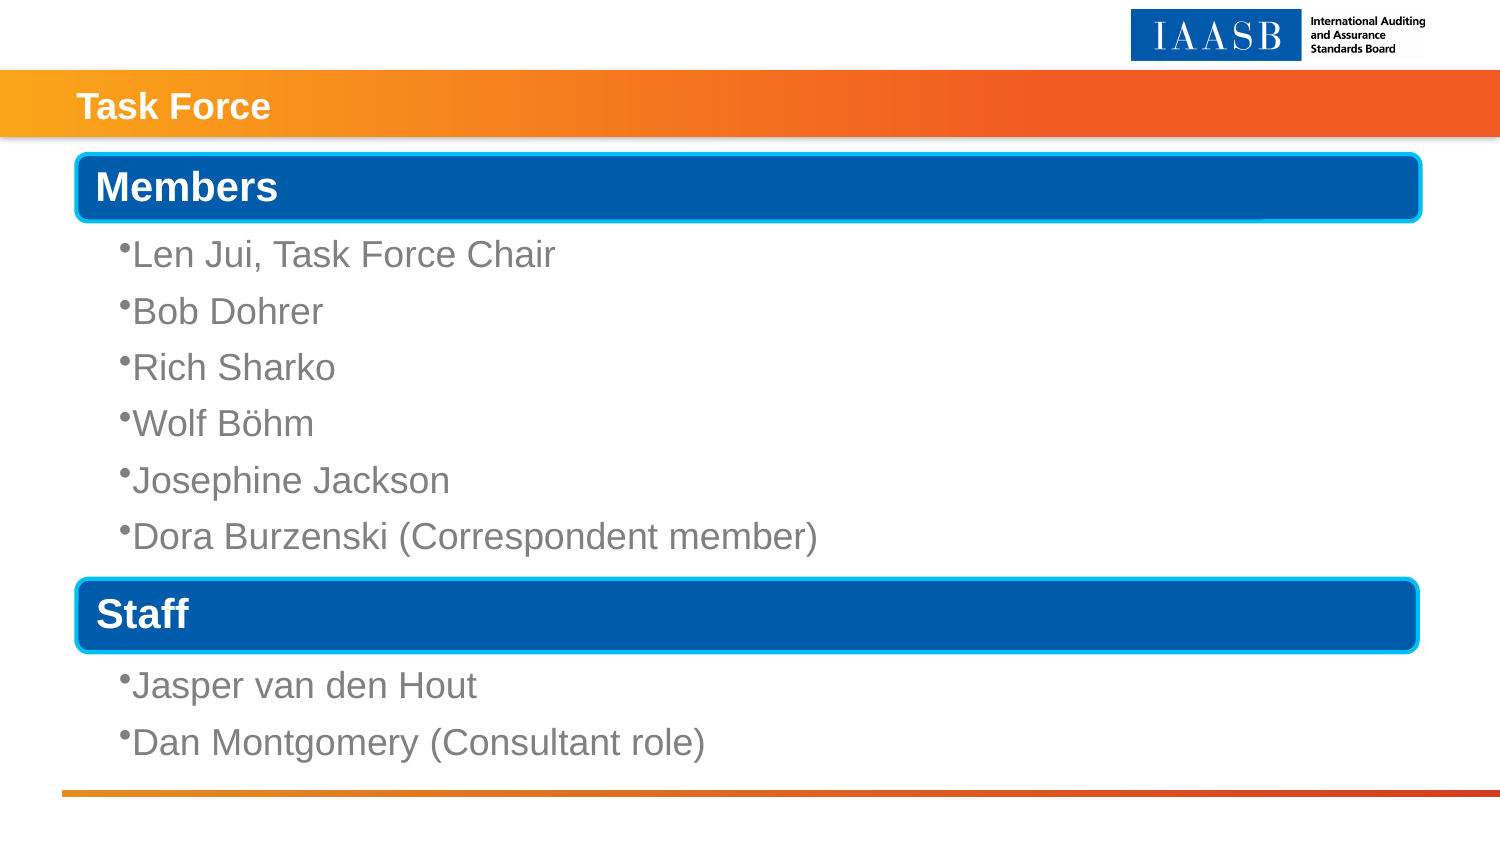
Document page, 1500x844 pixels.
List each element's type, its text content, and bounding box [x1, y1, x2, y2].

title Task Force [76, 71, 1240, 138]
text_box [76, 578, 1418, 775]
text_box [76, 153, 1421, 556]
picture [1131, 9, 1425, 61]
